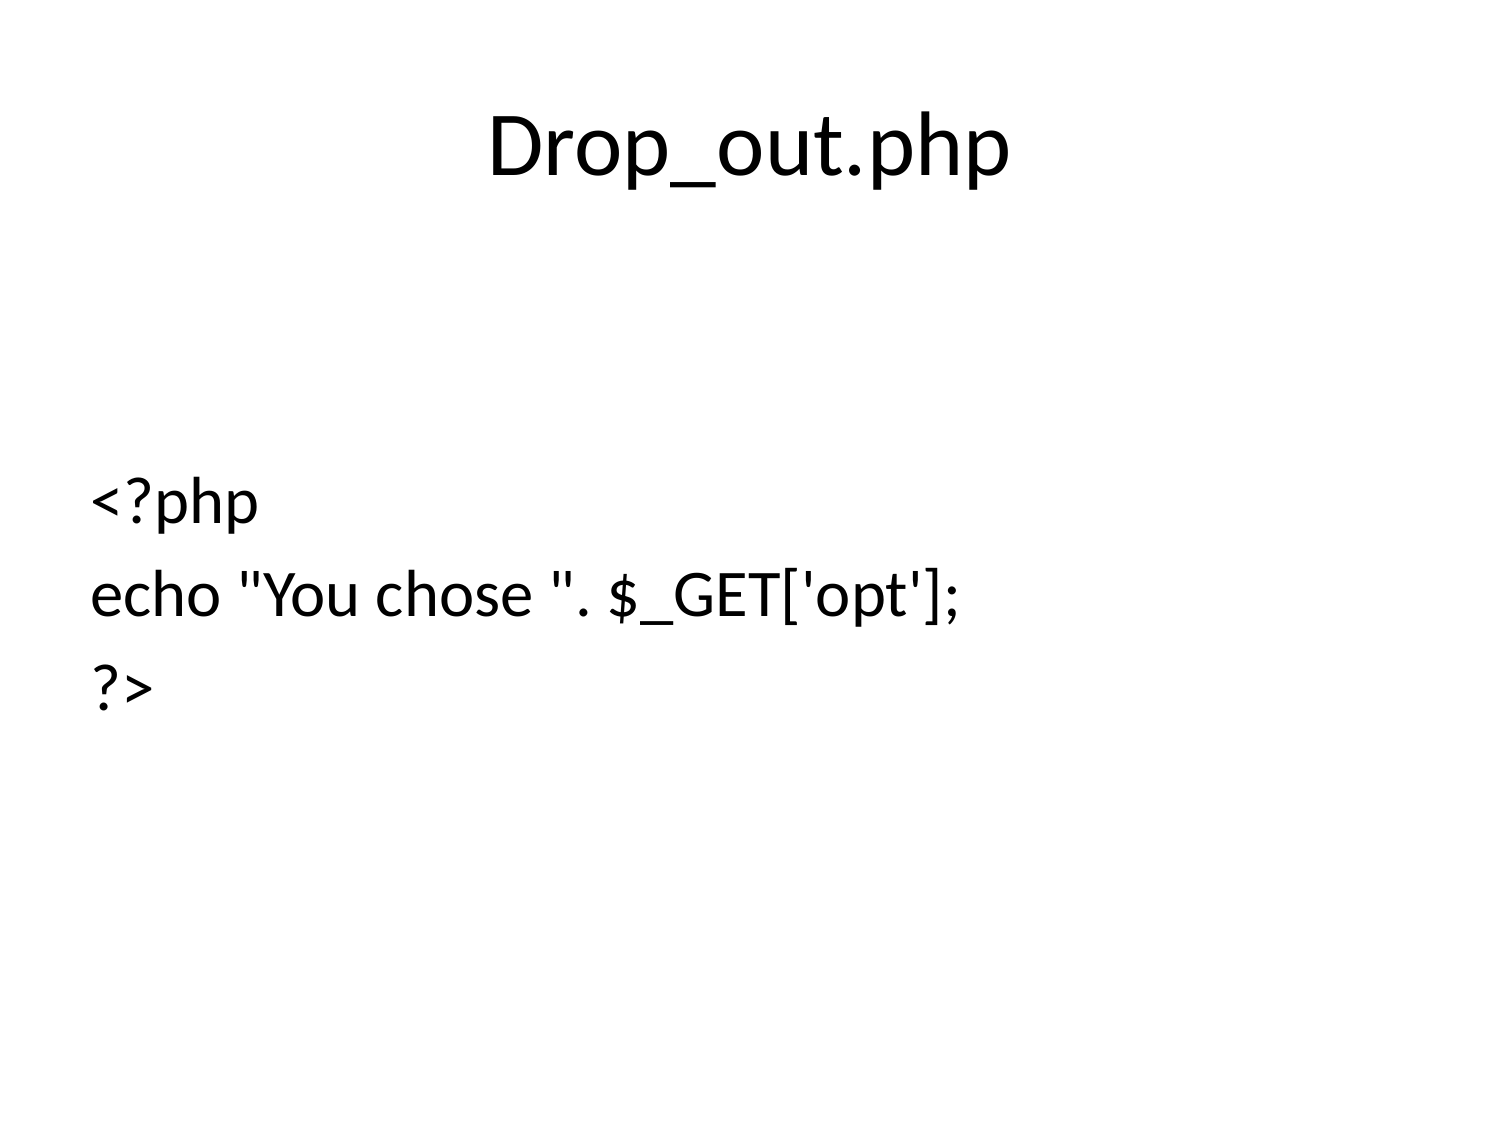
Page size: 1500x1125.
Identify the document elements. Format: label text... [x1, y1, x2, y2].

list <?php echo "You chose ". $_GET['opt']; ?> [75, 262, 1425, 1005]
title Drop_out.php [75, 45, 1425, 233]
